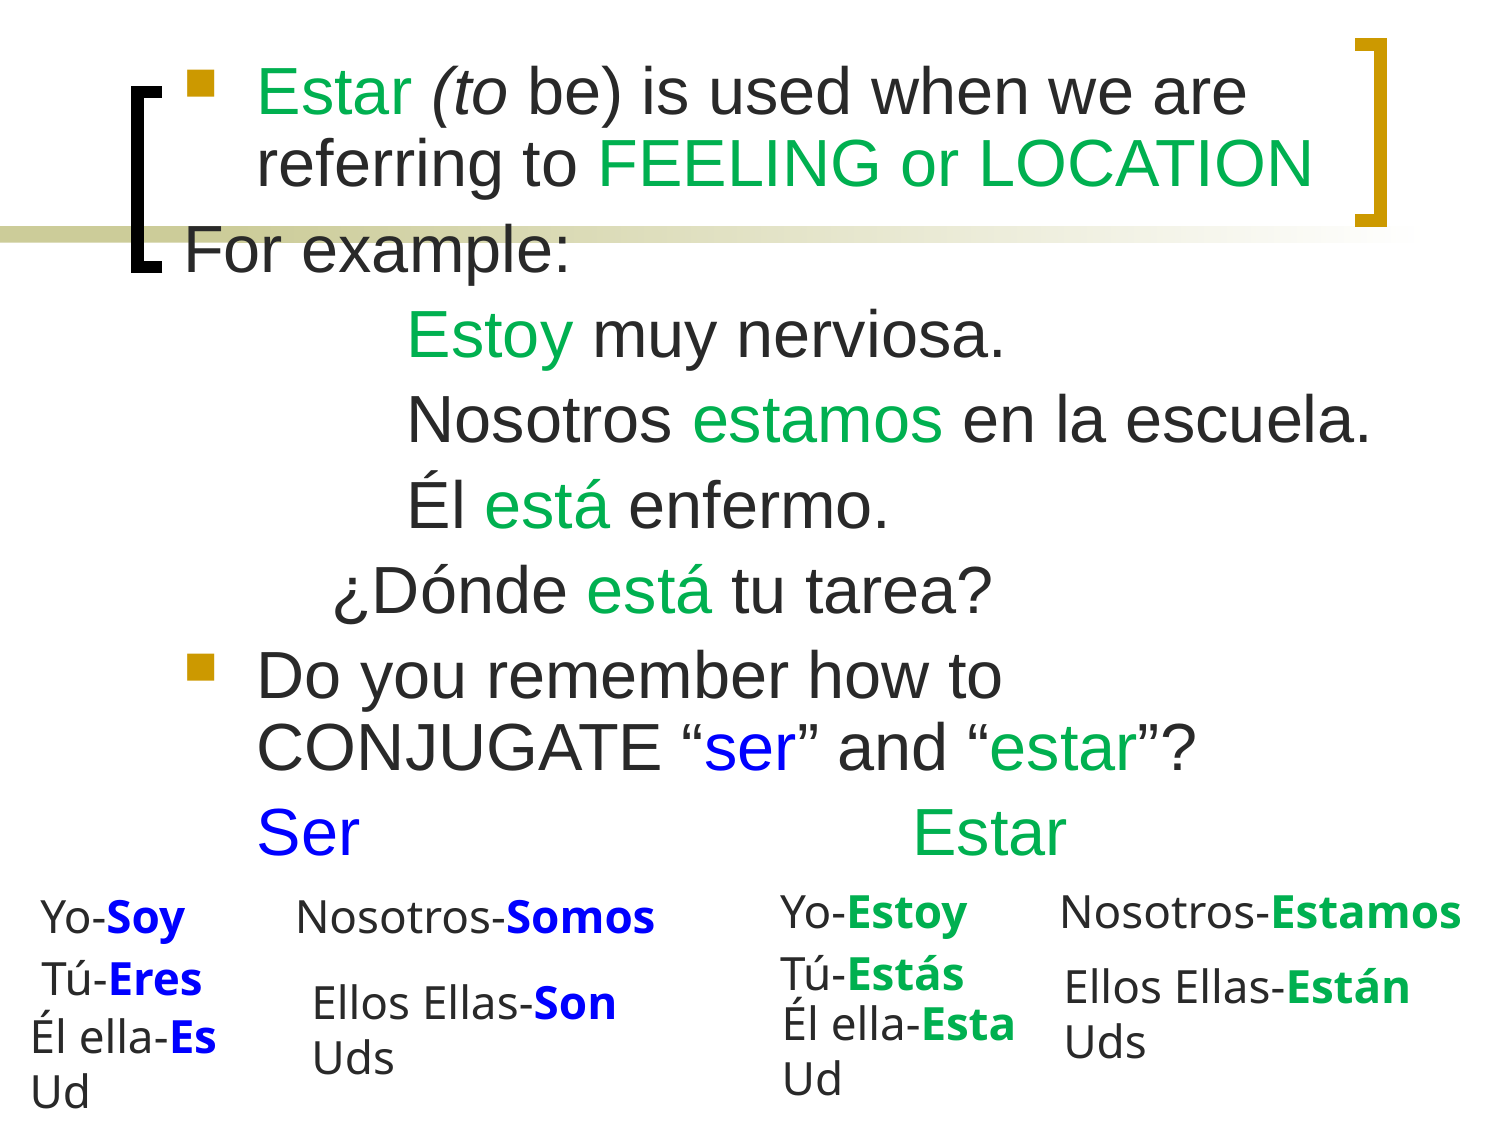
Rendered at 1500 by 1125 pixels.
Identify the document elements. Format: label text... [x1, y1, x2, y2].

text_box Yo-Estoy [765, 875, 983, 945]
text_box Él ella-Esta Ud [766, 987, 1032, 1113]
text_box Ellos Ellas-Están Uds [1048, 949, 1439, 1075]
text_box Nosotros-Estamos [1044, 875, 1477, 945]
text_box Yo-Soy [25, 879, 201, 950]
text_box Ellos Ellas-Son Uds [296, 966, 645, 1092]
text_box Él ella-Es Ud [14, 999, 232, 1125]
list Estar (to be) is used when we are referring to FEELING or LOCATION For example: Estoy muy nerviosa. Nosotros estamos en la escuela. Él está enfermo. ¿Dónde está tu tarea? Do you remember how to CONJUGATE “ser” and “estar”? Ser Estar [168, 50, 1425, 975]
text_box Tú-Estás [765, 937, 980, 1008]
text_box Nosotros-Somos [279, 879, 671, 950]
text_box Tú-Eres [26, 942, 218, 999]
